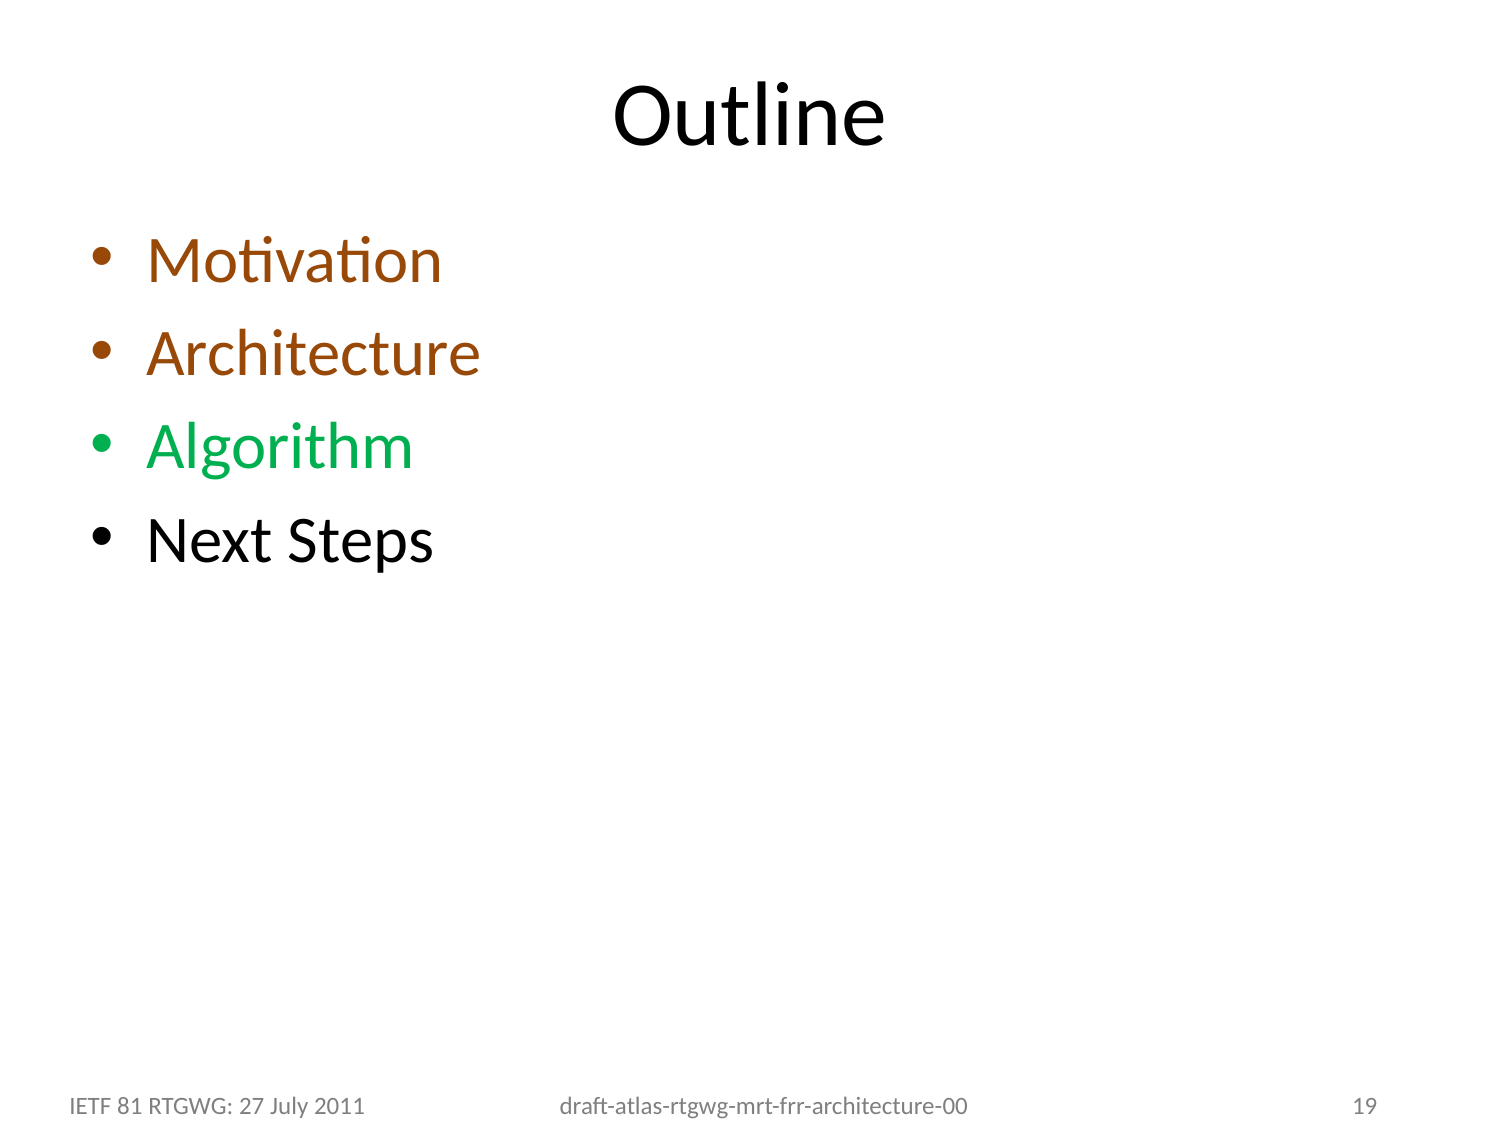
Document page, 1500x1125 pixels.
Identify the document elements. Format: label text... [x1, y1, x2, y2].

title Outline [75, 45, 1425, 173]
list Motivation Architecture Algorithm Next Steps [75, 208, 1425, 1005]
